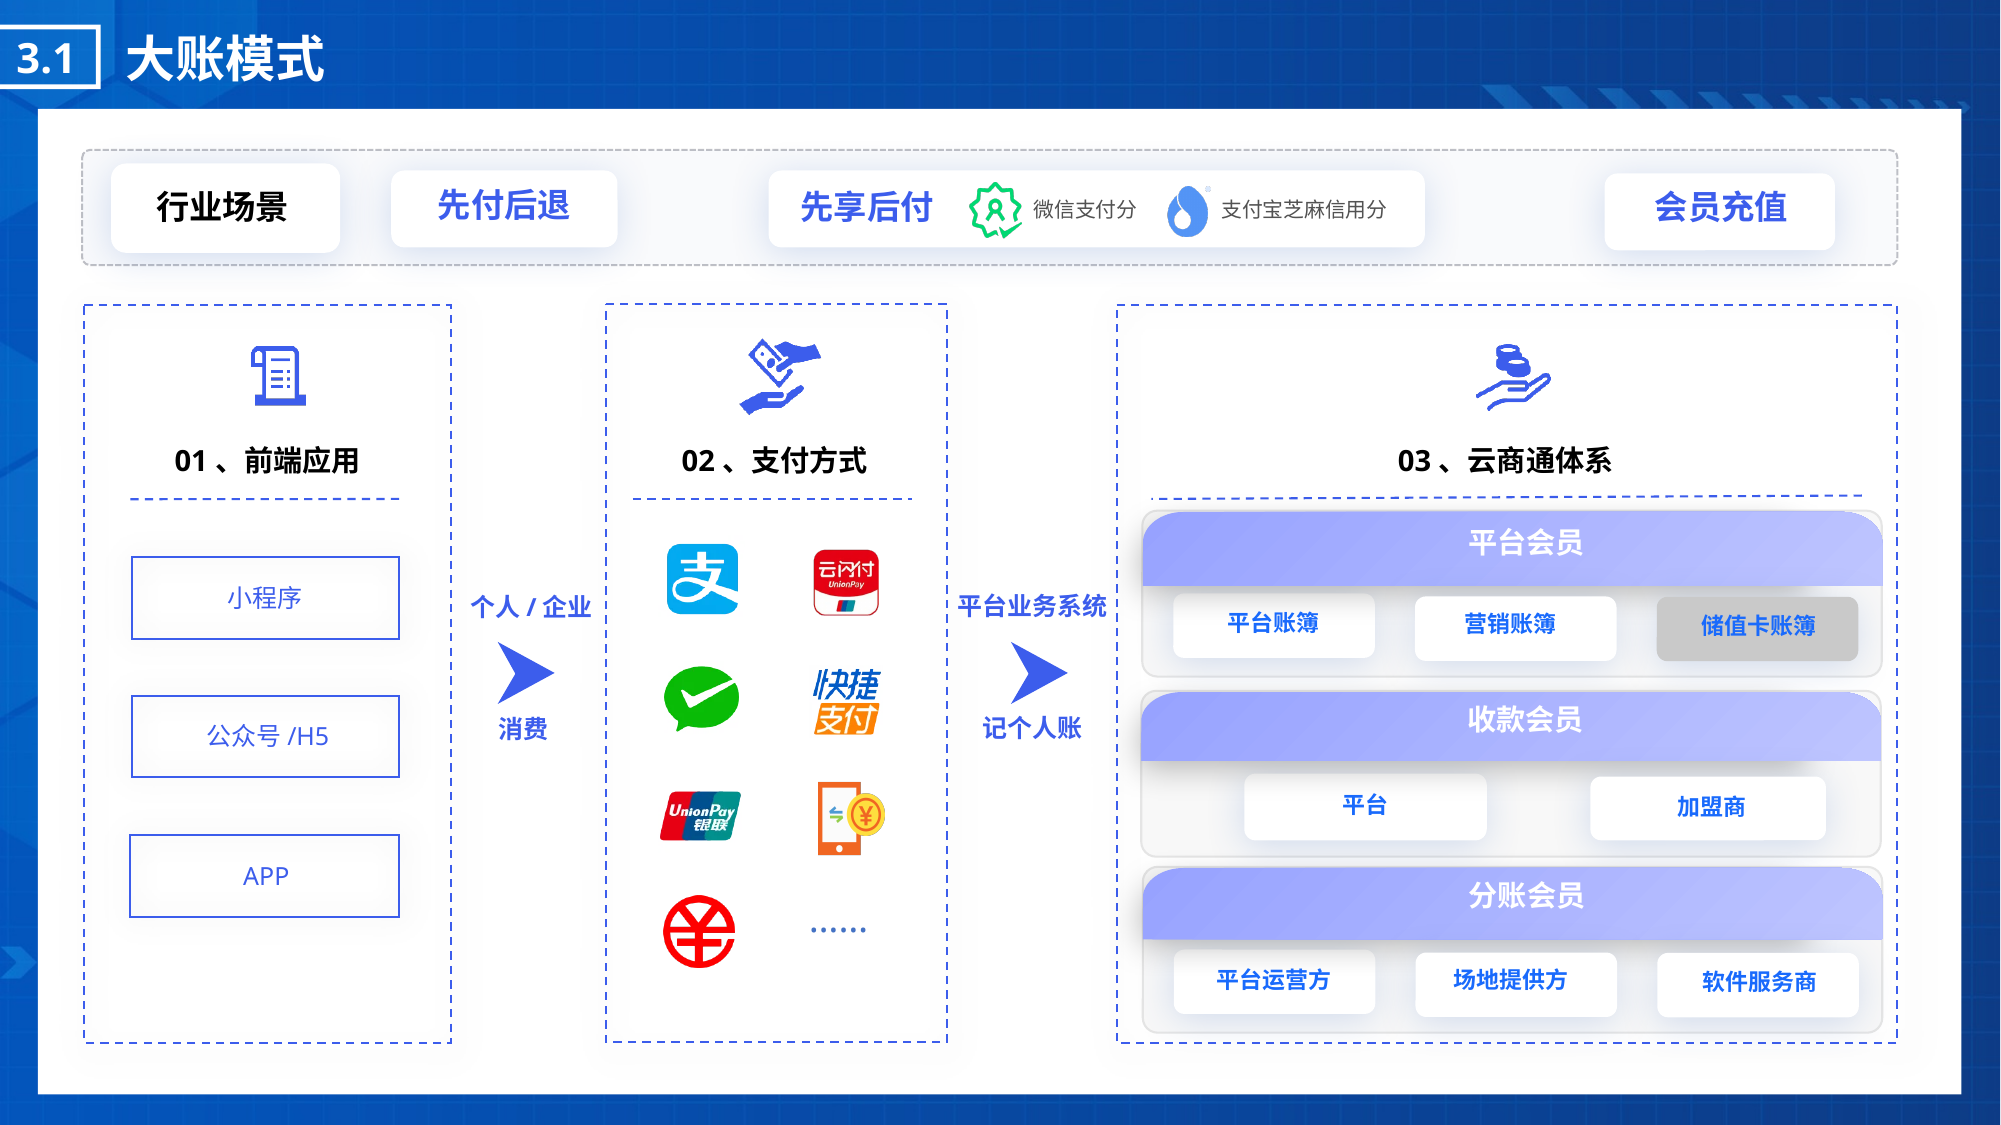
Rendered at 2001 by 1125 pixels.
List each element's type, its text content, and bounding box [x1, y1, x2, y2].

picture [0, 0, 2001, 1125]
text_box 大账模式 [110, 19, 374, 95]
text_box 3.1 [1, 24, 124, 90]
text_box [82, 149, 1898, 1043]
